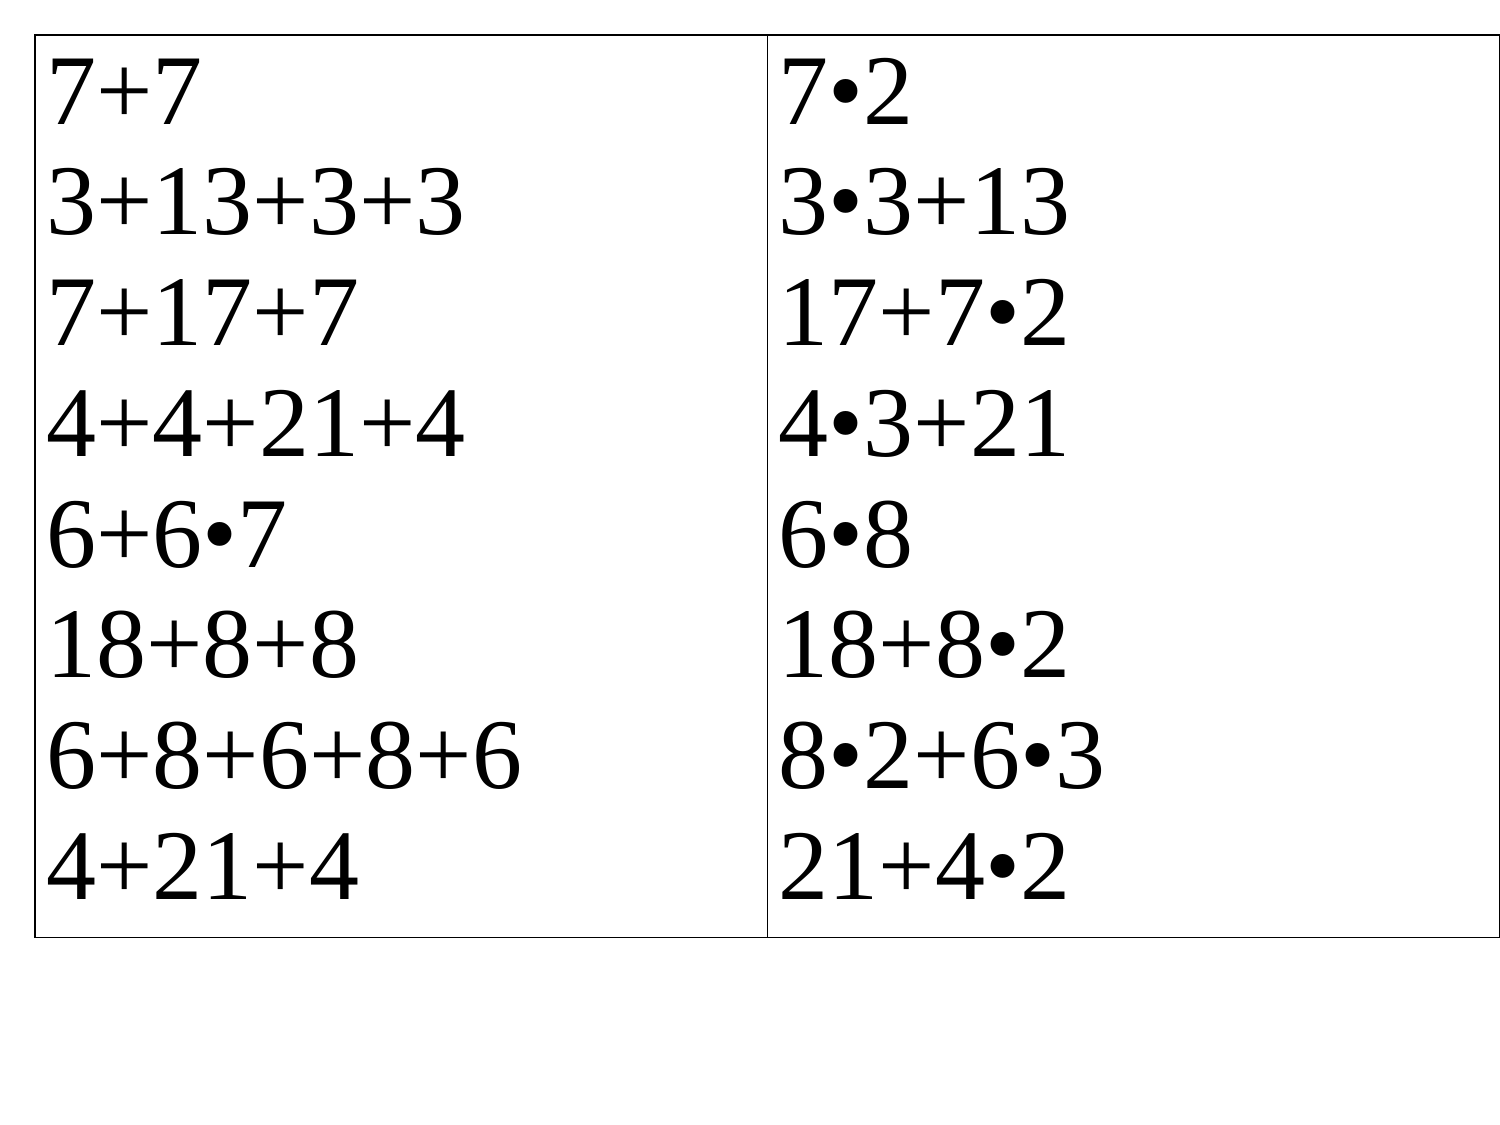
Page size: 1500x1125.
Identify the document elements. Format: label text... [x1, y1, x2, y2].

table_header 7•2 3•3+13 17+7•2 4•3+21 6•8 18+8•2 8•2+6•3 21+4•2 [768, 36, 1499, 937]
table_header 7+7 3+13+3+3 7+17+7 4+4+21+4 6+6•7 18+8+8 6+8+6+8+6 4+21+4 [36, 36, 767, 937]
